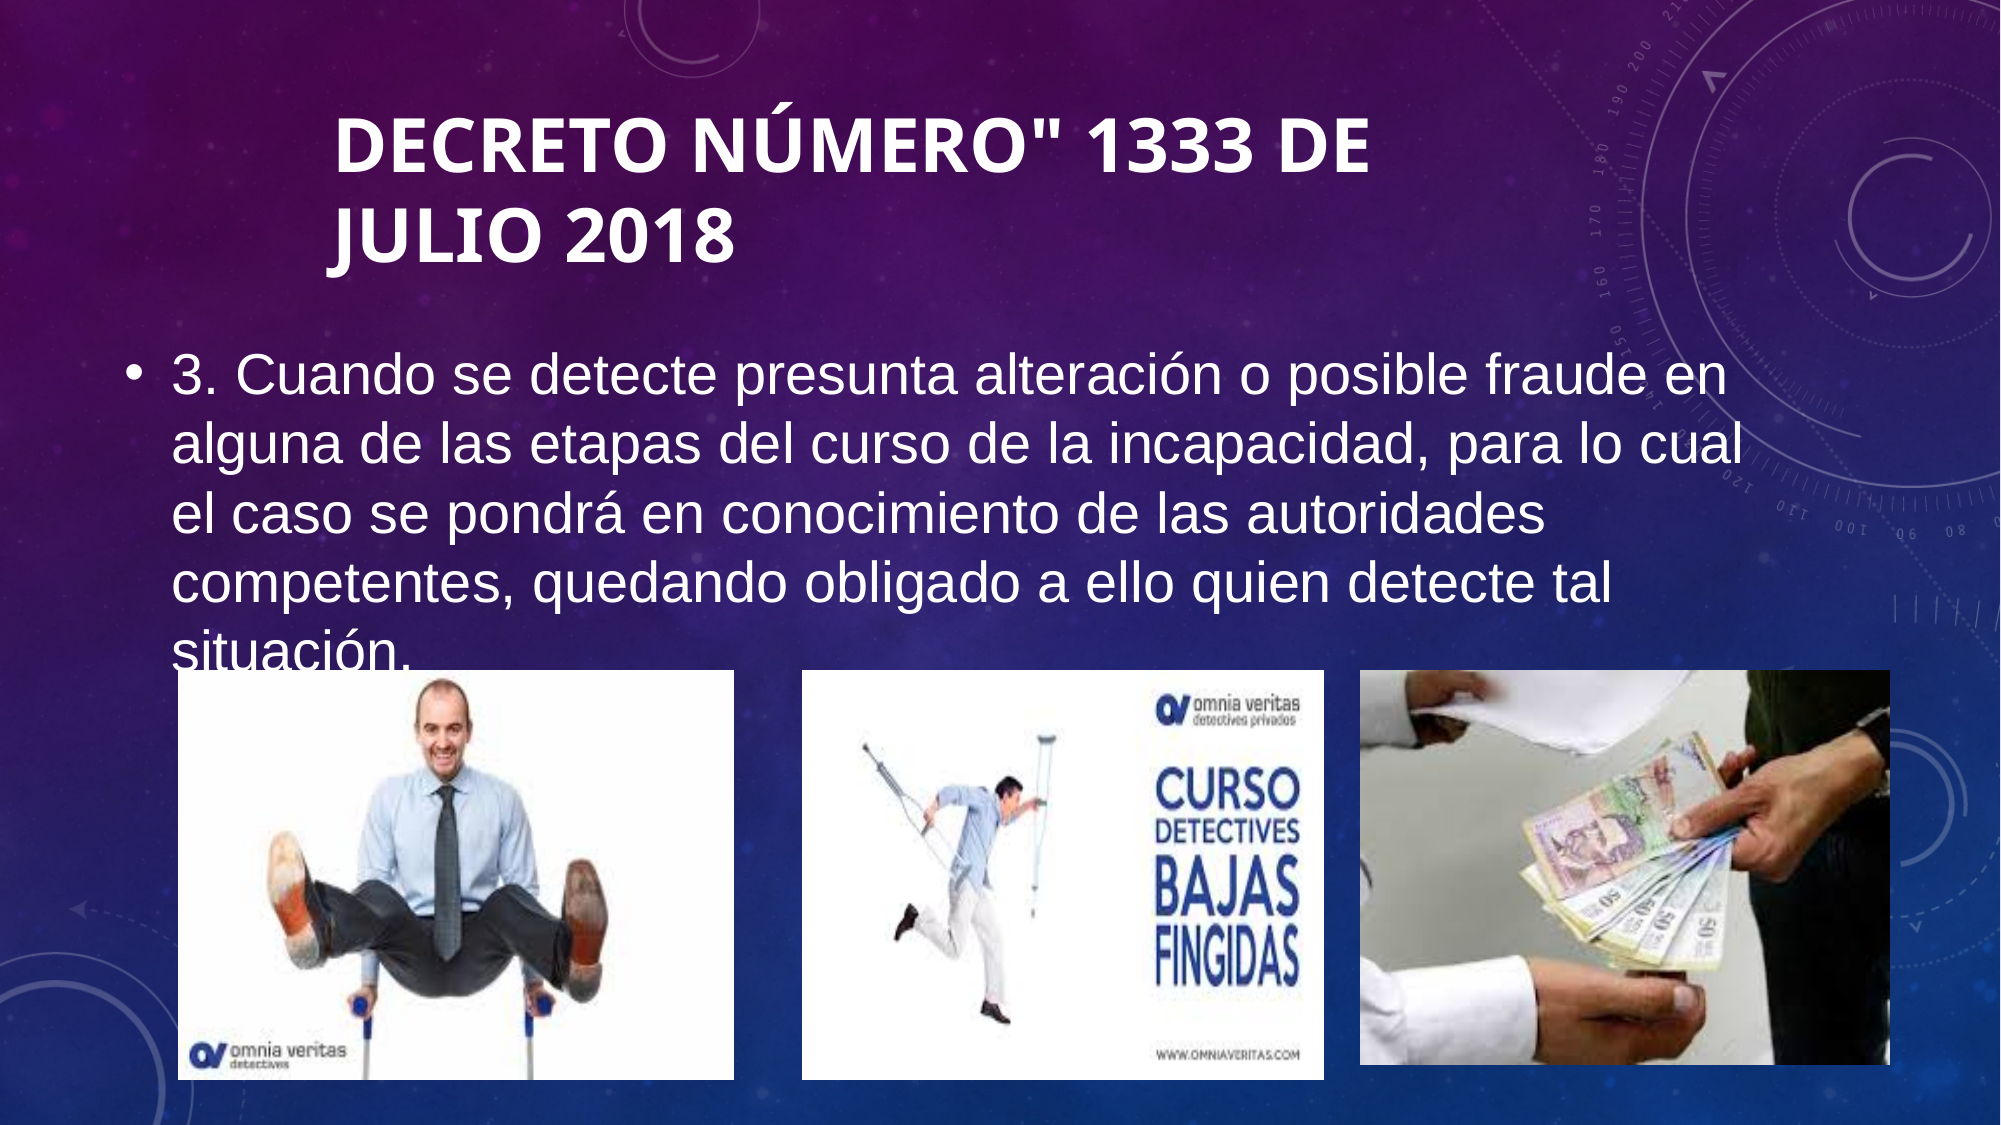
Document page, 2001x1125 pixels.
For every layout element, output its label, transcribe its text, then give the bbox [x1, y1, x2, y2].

picture [0, 0, 2001, 1125]
title DECRETO NÚMERO" 1333 DE julio 2018 [317, 68, 1570, 308]
list 3. Cuando se detecte presunta alteración o posible fraude en alguna de las etapas del curso de la incapacidad, para lo cual el caso se pondrá en conocimiento de las autoridades competentes, quedando obligado a ello quien detecte tal situación. [109, 329, 1821, 691]
